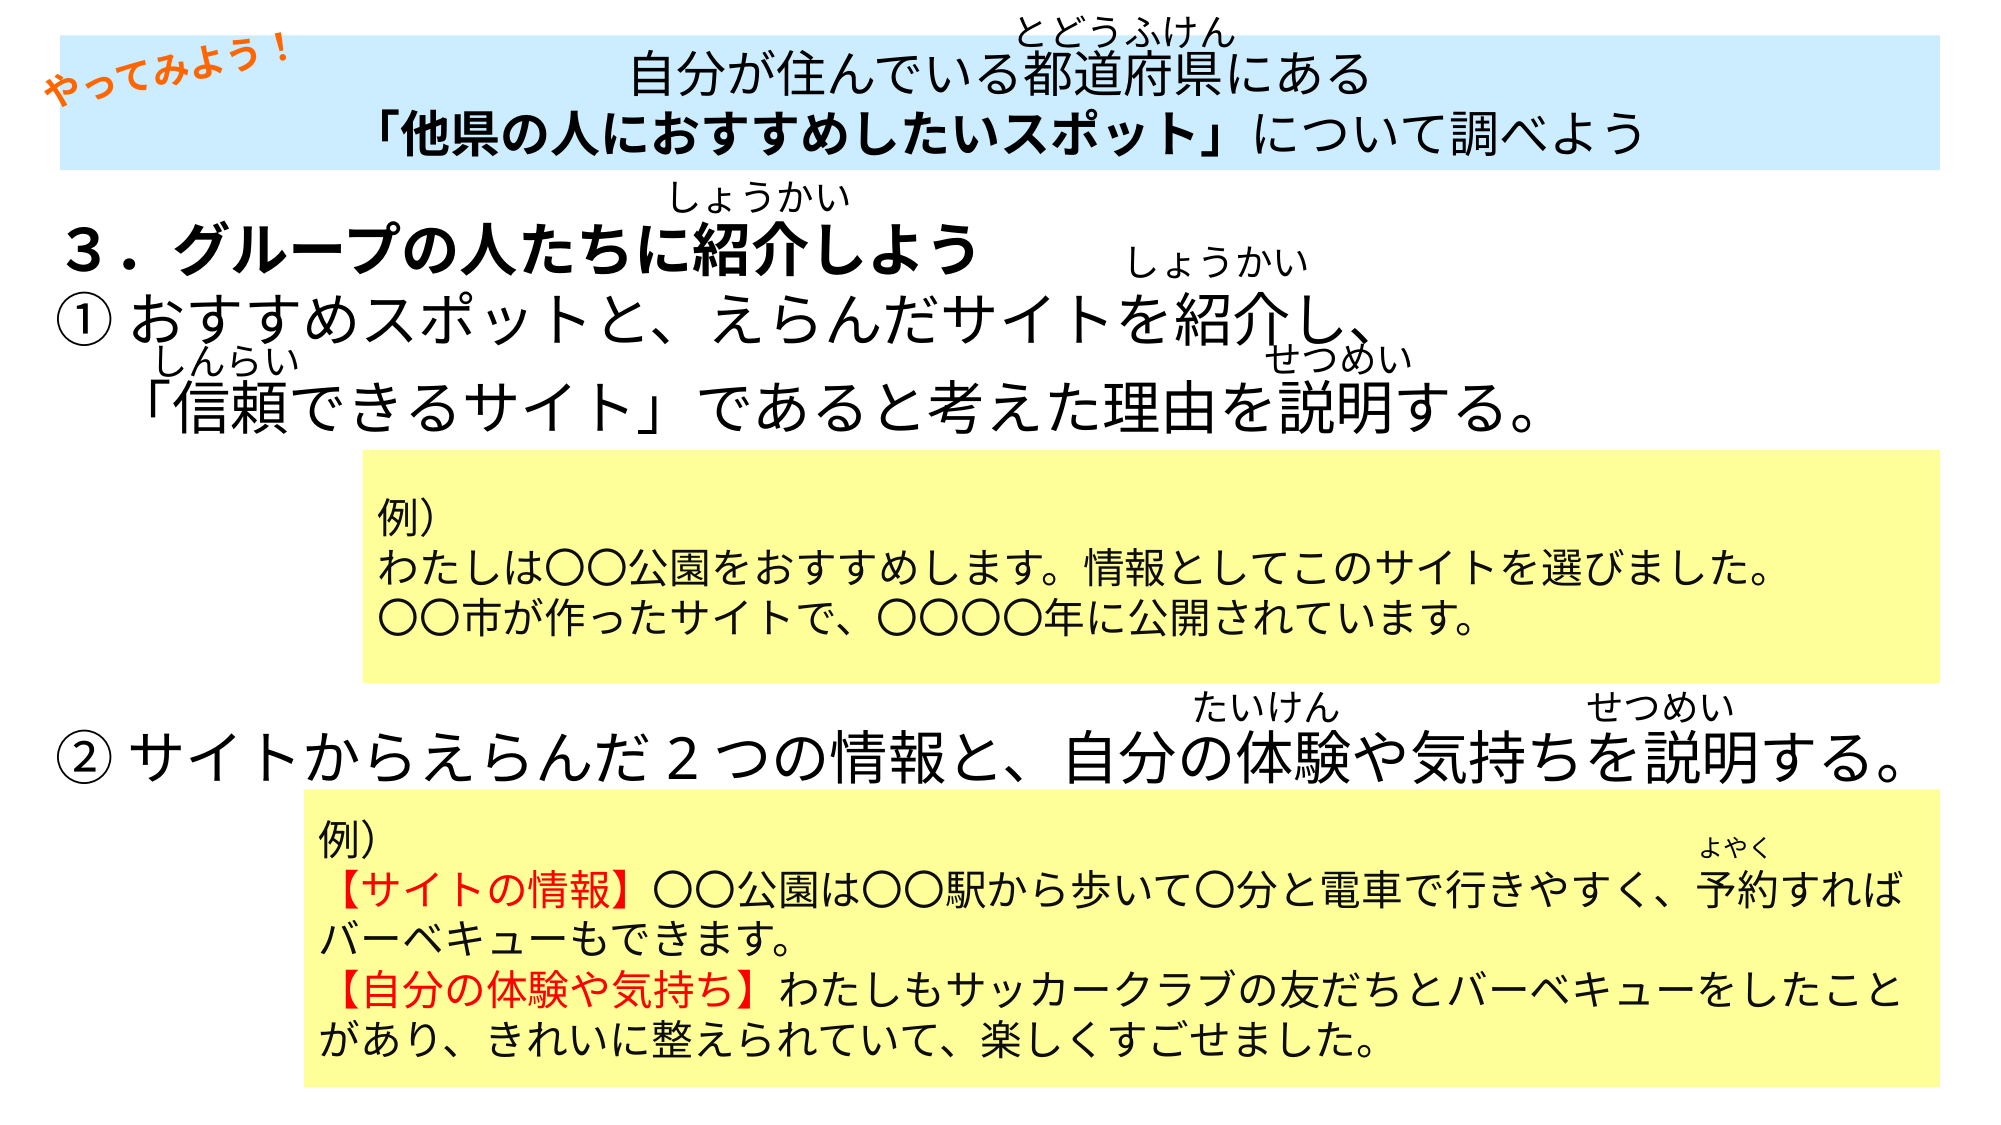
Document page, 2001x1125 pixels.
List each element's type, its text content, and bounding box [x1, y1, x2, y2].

text_box 自分が住んでいる都道府県にある 「他県の人におすすめしたいスポット」について調べよう [60, 35, 1940, 166]
text_box 例） 【サイトの情報】〇〇公園は〇〇駅から歩いて〇分と電車で行きやすく、予約すればバーベキューもできます。 【自分の体験や気持ち】わたしもサッカークラブの友だちとバーベキューをしたことがあり、きれいに整えられていて、楽しくすごせました。 [303, 794, 1941, 1089]
text_box よやく [1623, 816, 1849, 878]
text_box とどうふけん [989, 0, 1260, 62]
text_box やってみよう！ [19, 5, 324, 131]
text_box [40, 166, 2000, 794]
